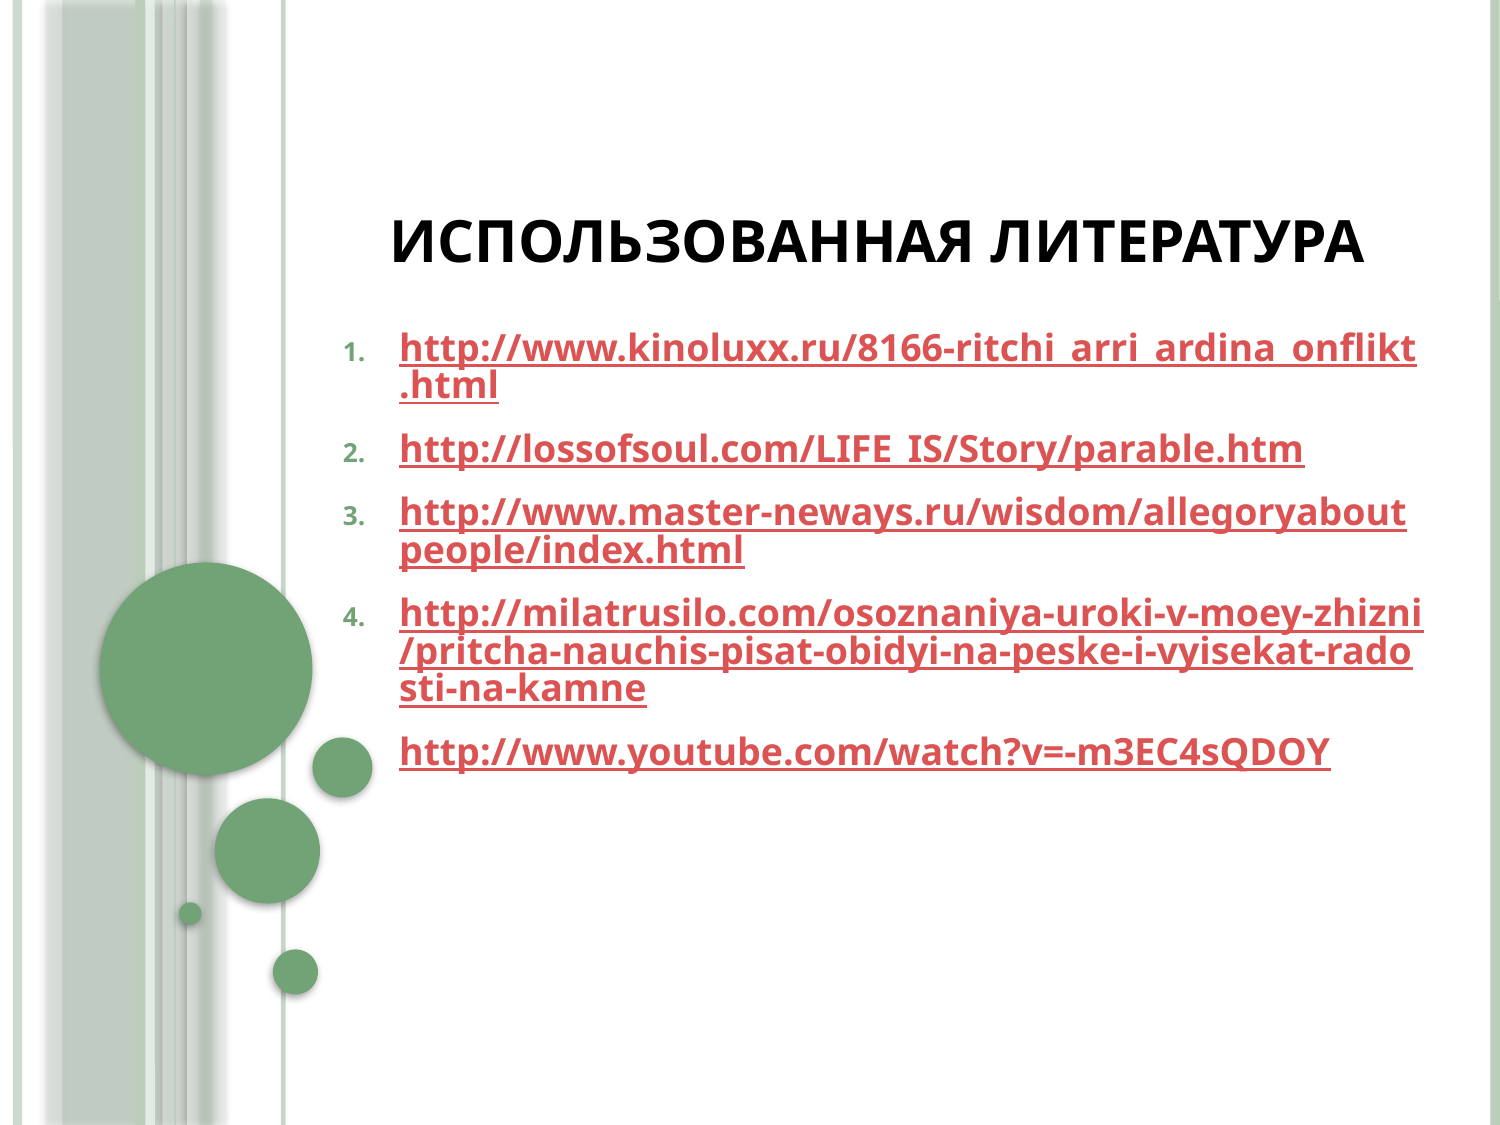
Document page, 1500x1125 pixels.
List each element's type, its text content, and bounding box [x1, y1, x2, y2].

title Использованная литература [375, 46, 1388, 282]
subtitle http://www.kinoluxx.ru/8166-ritchi_arri_ardina_onflikt.html http://lossofsoul.com/LIFE_IS/Story/parable.htm http://www.master-neways.ru/wisdom/allegoryaboutpeople/index.html http://milatrusilo.com/osoznaniya-uroki-v-moey-zhizni/pritcha-nauchis-pisat-obidyi-na-peske-i-vyisekat-radosti-na-kamne http://www.youtube.com/watch?v=-m3EC4sQDOY [328, 316, 1442, 1046]
